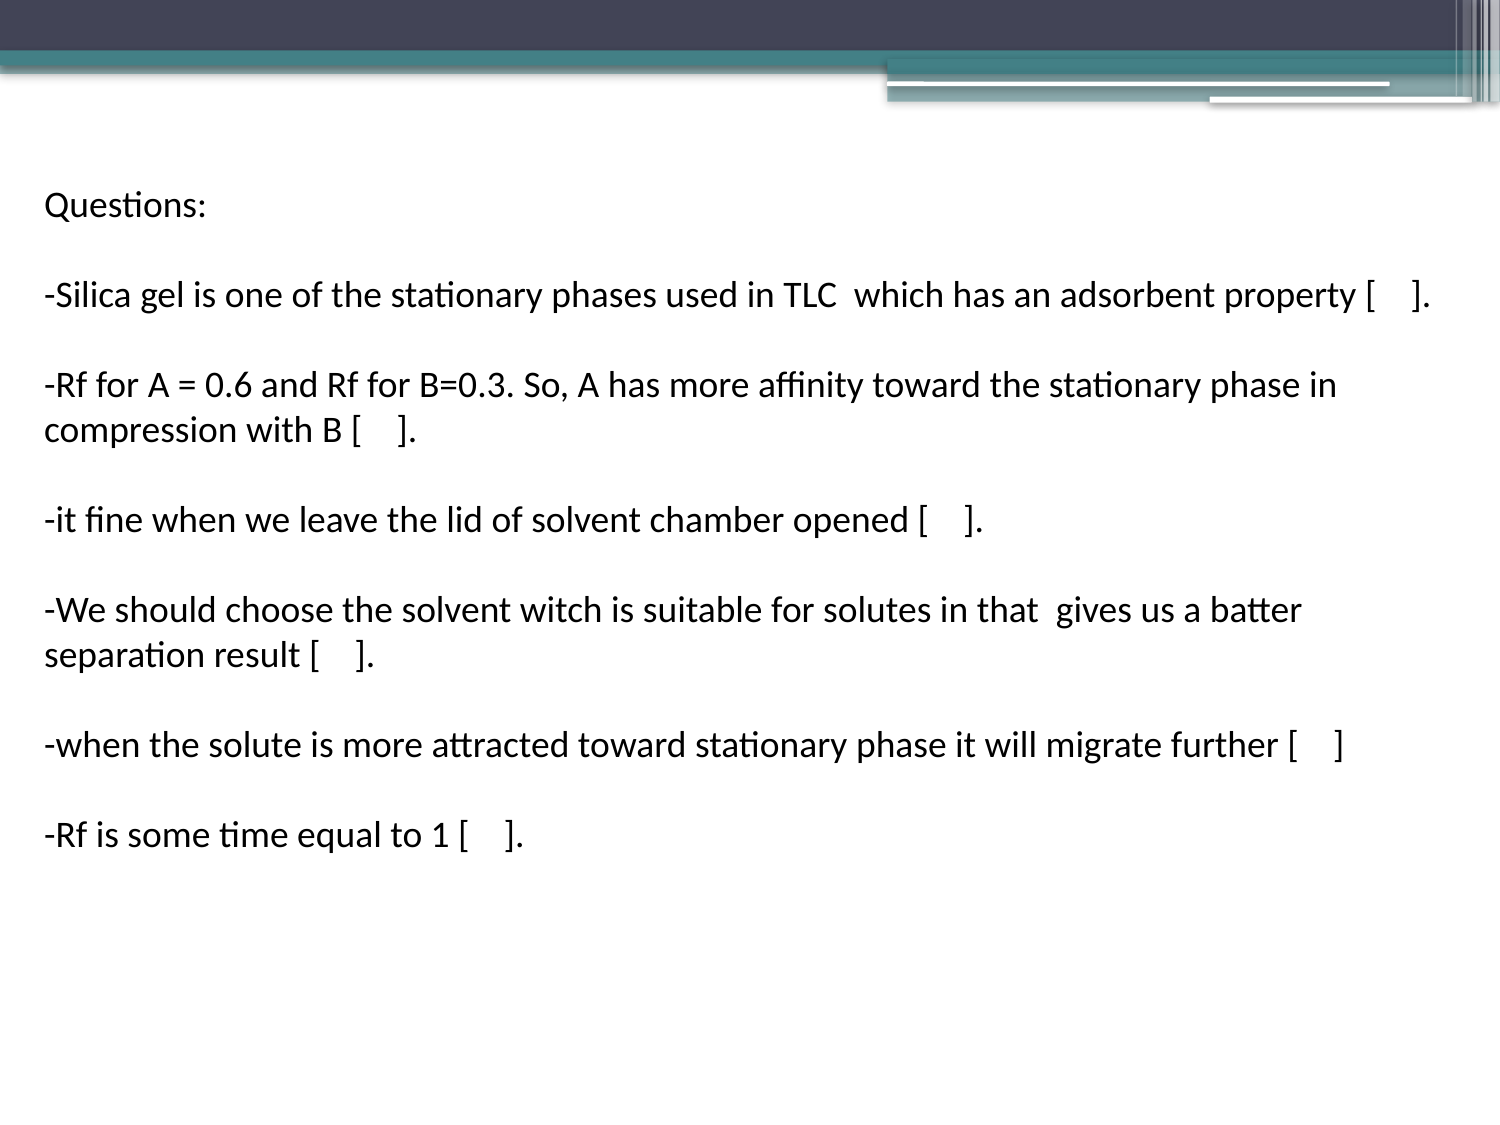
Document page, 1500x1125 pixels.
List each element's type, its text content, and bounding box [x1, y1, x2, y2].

text_box Questions: -Silica gel is one of the stationary phases used in TLC which has an adsorbent property [ ]. -Rf for A = 0.6 and Rf for B=0.3. So, A has more affinity toward the stationary phase in compression with B [ ]. -it fine when we leave the lid of solvent chamber opened [ ]. -We should choose the solvent witch is suitable for solutes in that gives us a batter separation result [ ]. -when the solute is more attracted toward stationary phase it will migrate further [ ] -Rf is some time equal to 1 [ ]. [29, 172, 1471, 953]
